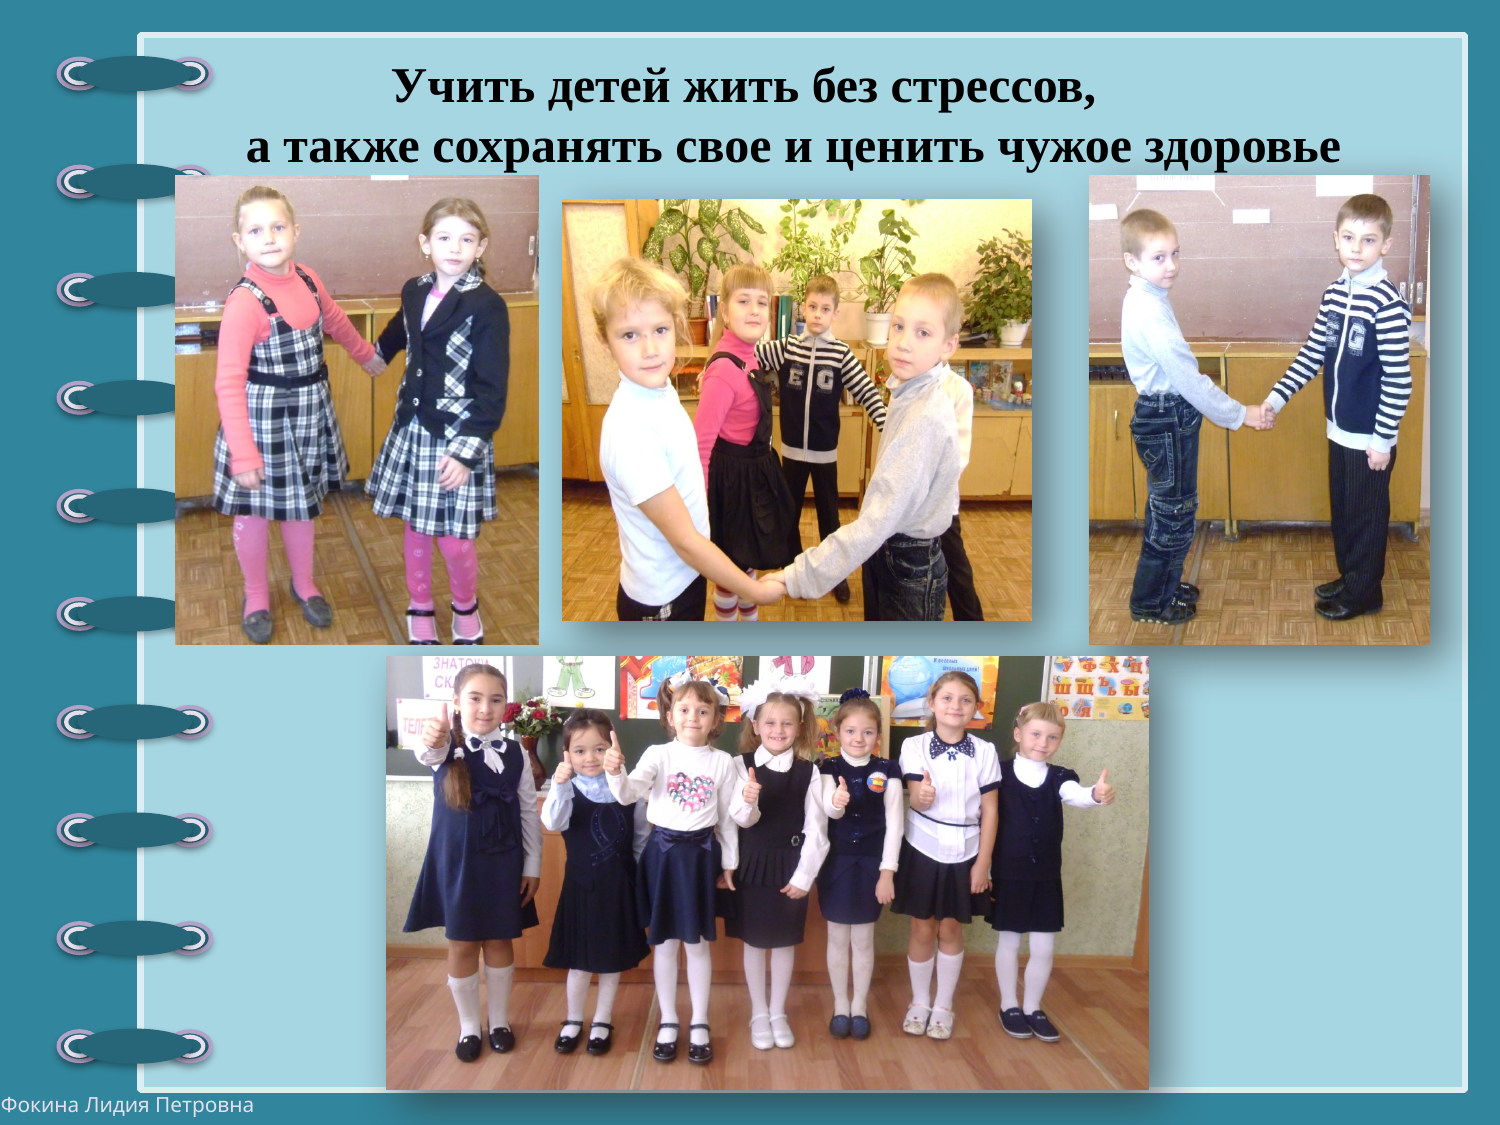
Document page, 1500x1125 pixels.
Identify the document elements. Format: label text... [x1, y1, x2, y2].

picture [386, 655, 1149, 1091]
title Учить детей жить без стрессов, а также сохранять свое и ценить чужое здоровье [75, 45, 1425, 176]
picture [562, 198, 1032, 622]
picture [1089, 175, 1430, 645]
picture [175, 175, 540, 645]
